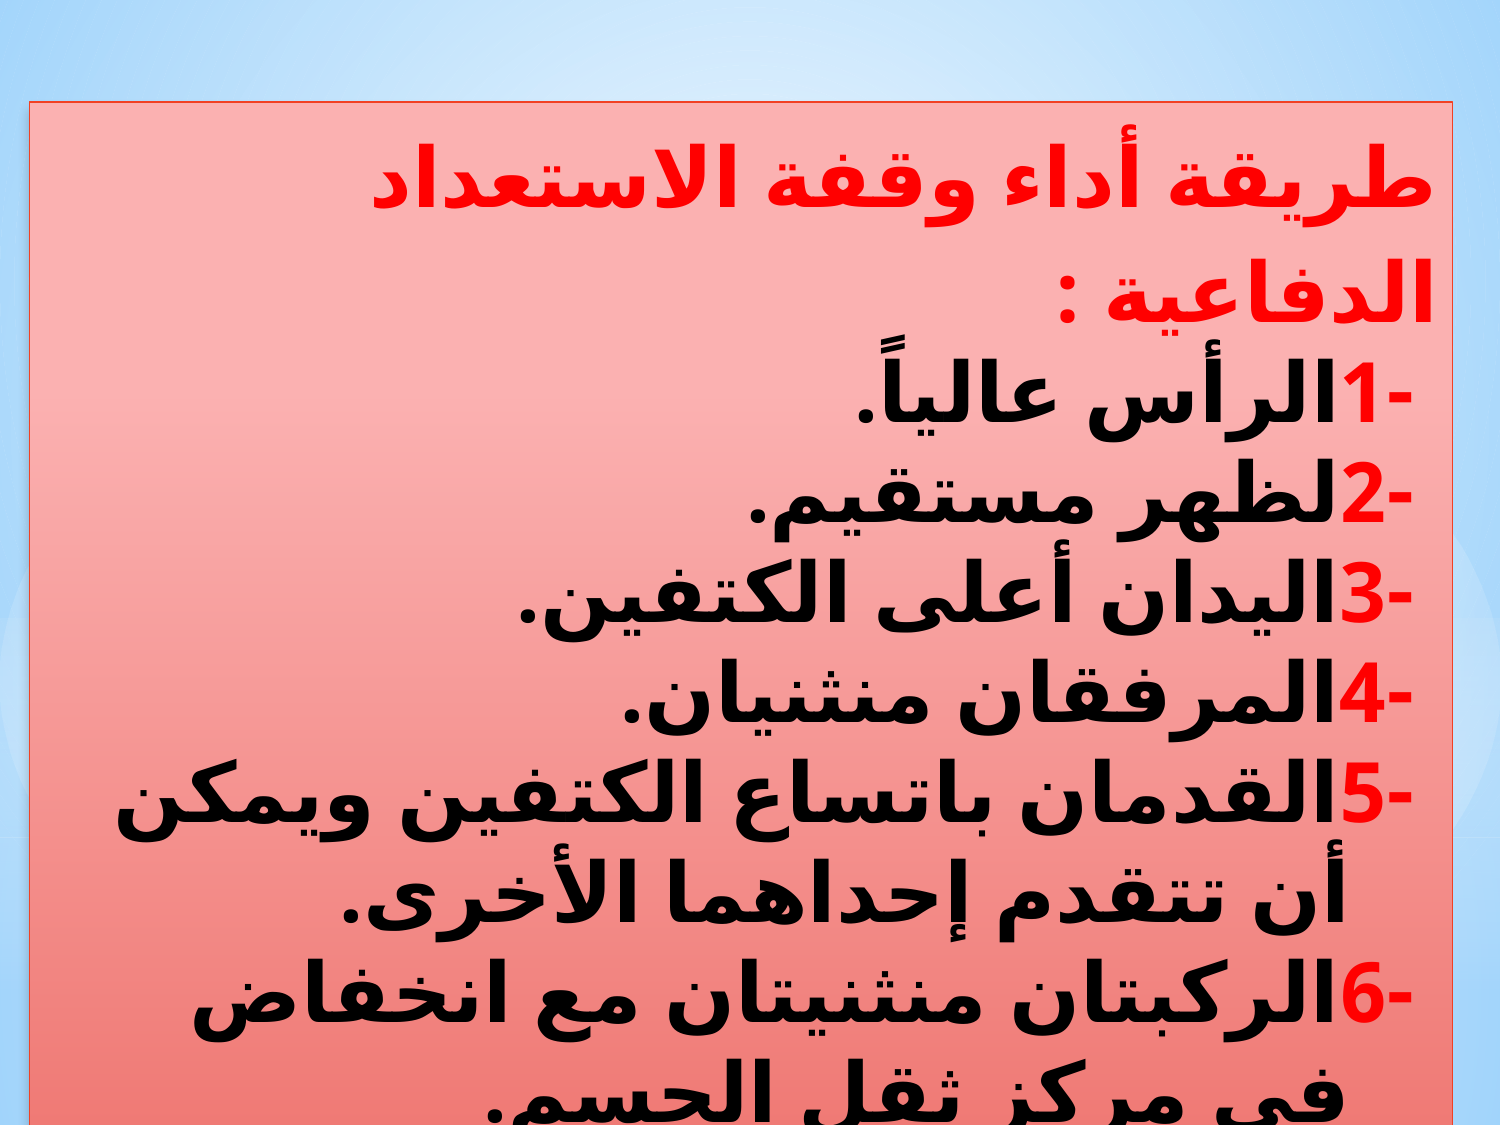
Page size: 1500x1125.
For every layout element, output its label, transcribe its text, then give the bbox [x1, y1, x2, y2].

text_box طريقة أداء وقفة الاستعداد الدفاعية : -1الرأس عالياً. -2لظهر مستقيم. -3اليدان أعلى الكتفين. -4المرفقان منثنيان. -5القدمان باتساع الكتفين ويمكن أن تتقدم إحداهما الأخرى. -6الركبتان منثنيتان مع انخفاض في مركز ثقل الجسم. [29, 101, 1453, 1125]
